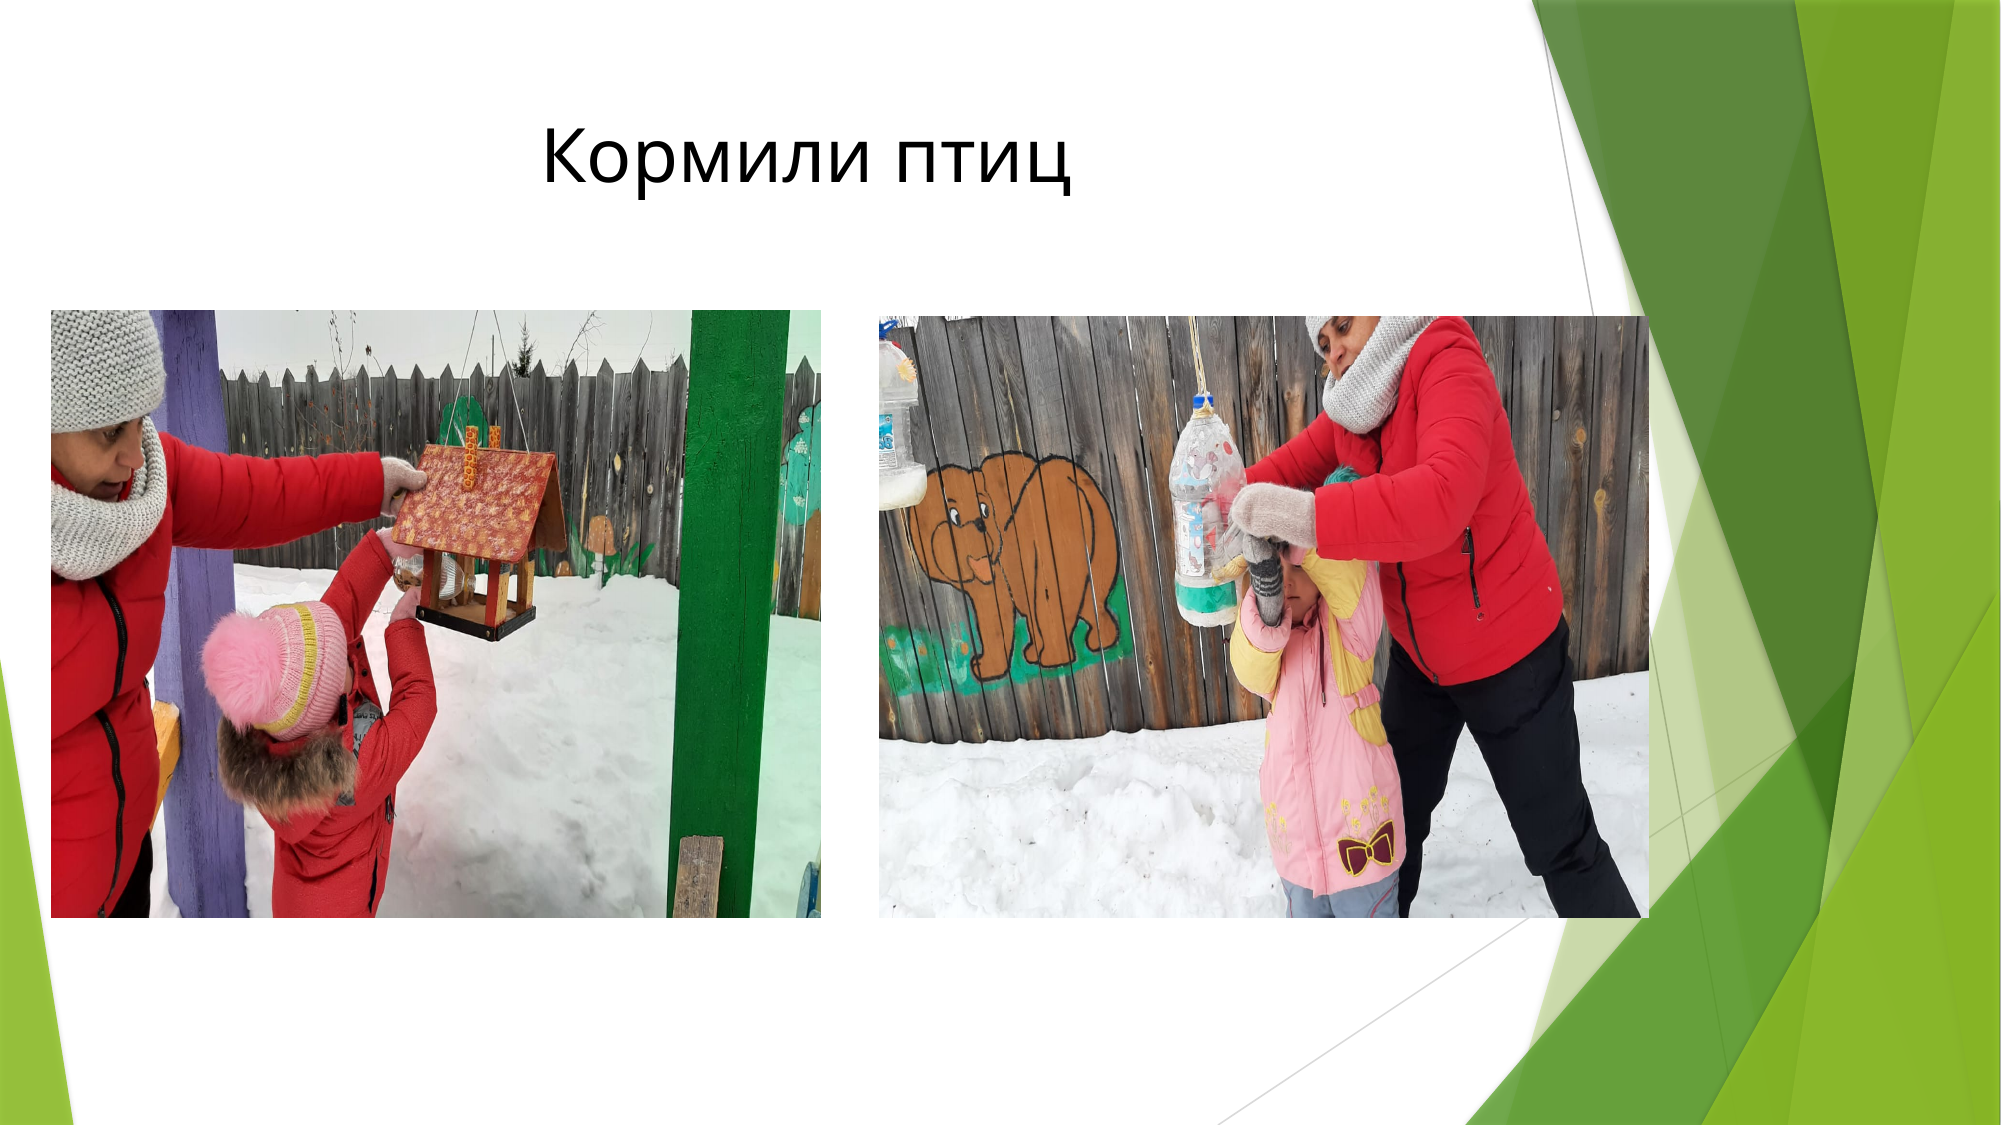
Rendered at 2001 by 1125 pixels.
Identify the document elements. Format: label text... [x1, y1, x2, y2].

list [879, 316, 1649, 919]
title Кормили птиц [111, 99, 1522, 317]
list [51, 309, 821, 918]
